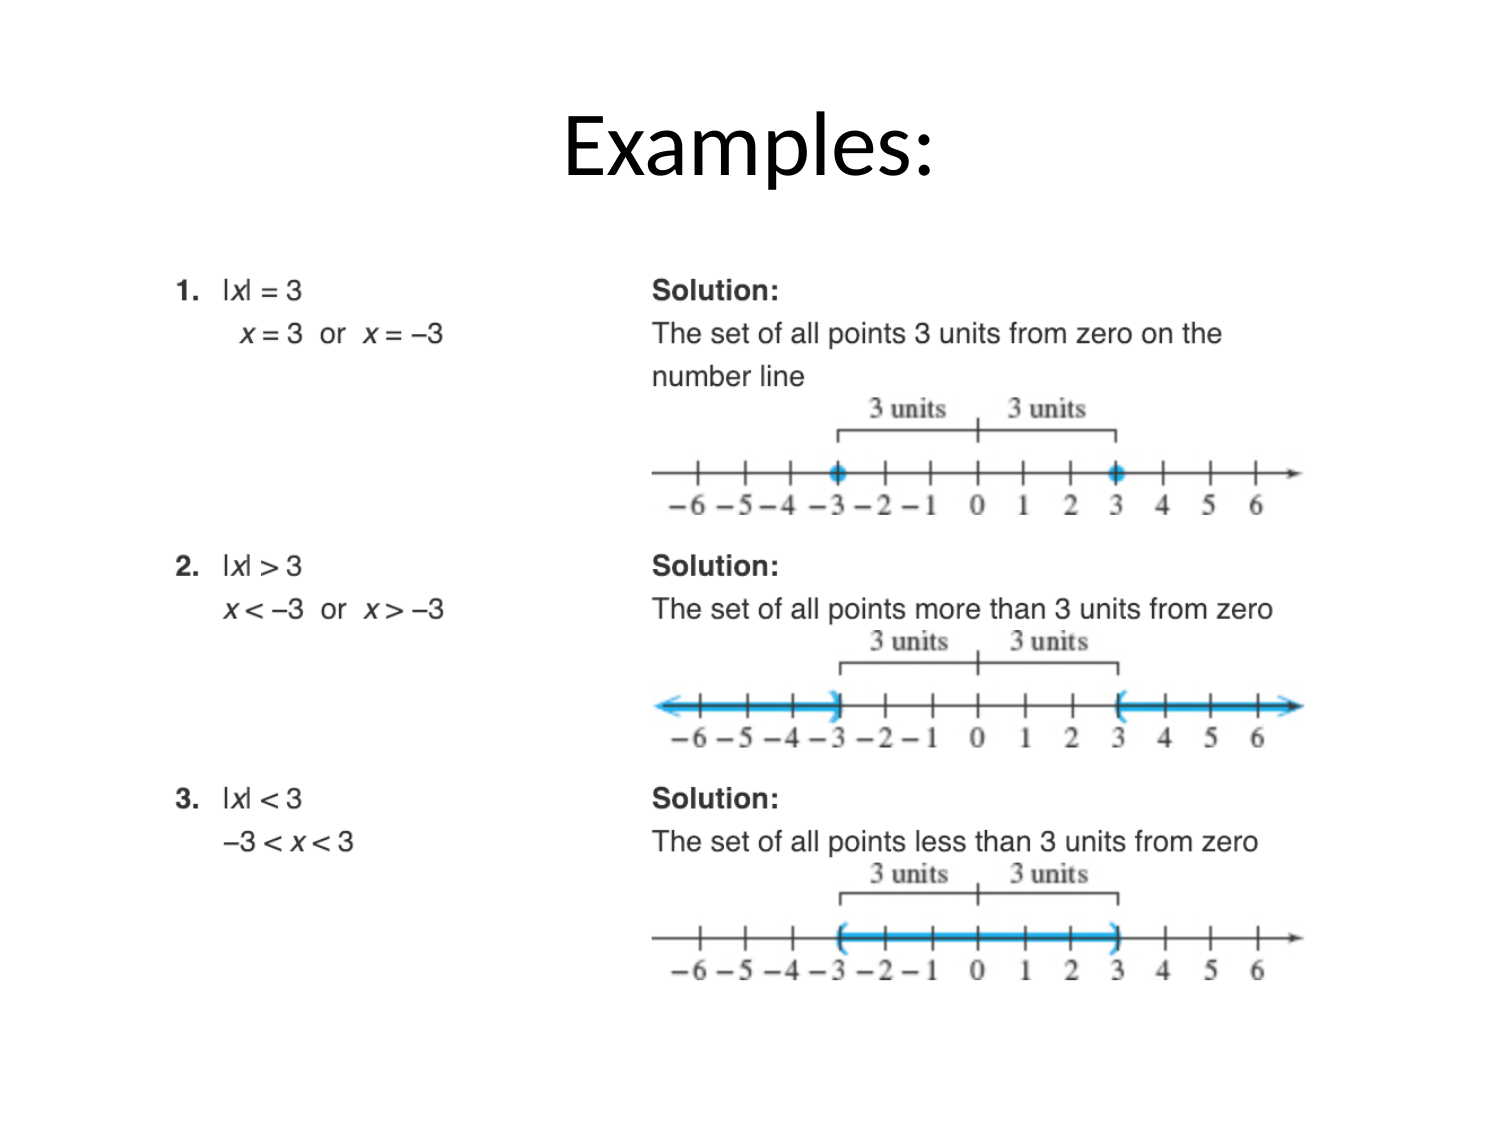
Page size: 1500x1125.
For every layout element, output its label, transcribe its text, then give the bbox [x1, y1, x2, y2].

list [74, 262, 1426, 1006]
title Examples: [75, 45, 1425, 233]
